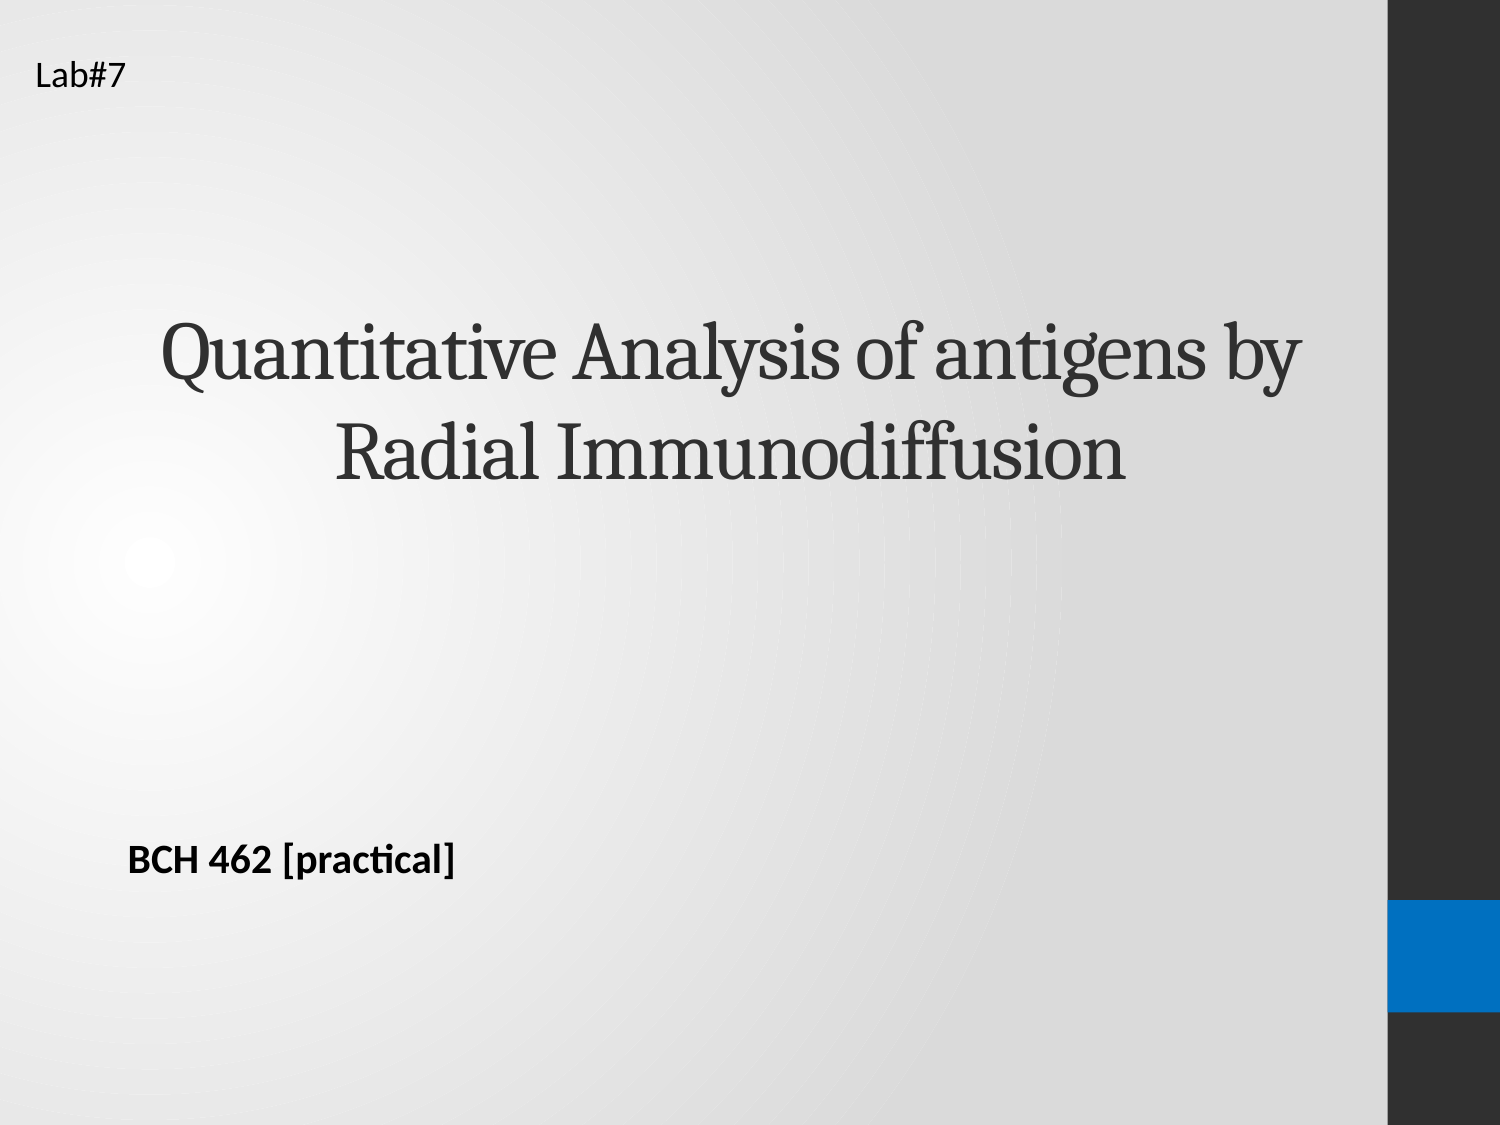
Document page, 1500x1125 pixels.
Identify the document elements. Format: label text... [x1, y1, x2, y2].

text_box Lab#7 [20, 42, 142, 103]
subtitle BCH 462 [practical] [112, 824, 1173, 1000]
title Quantitative Analysis of antigens by Radial Immunodiffusion [112, 78, 1350, 504]
